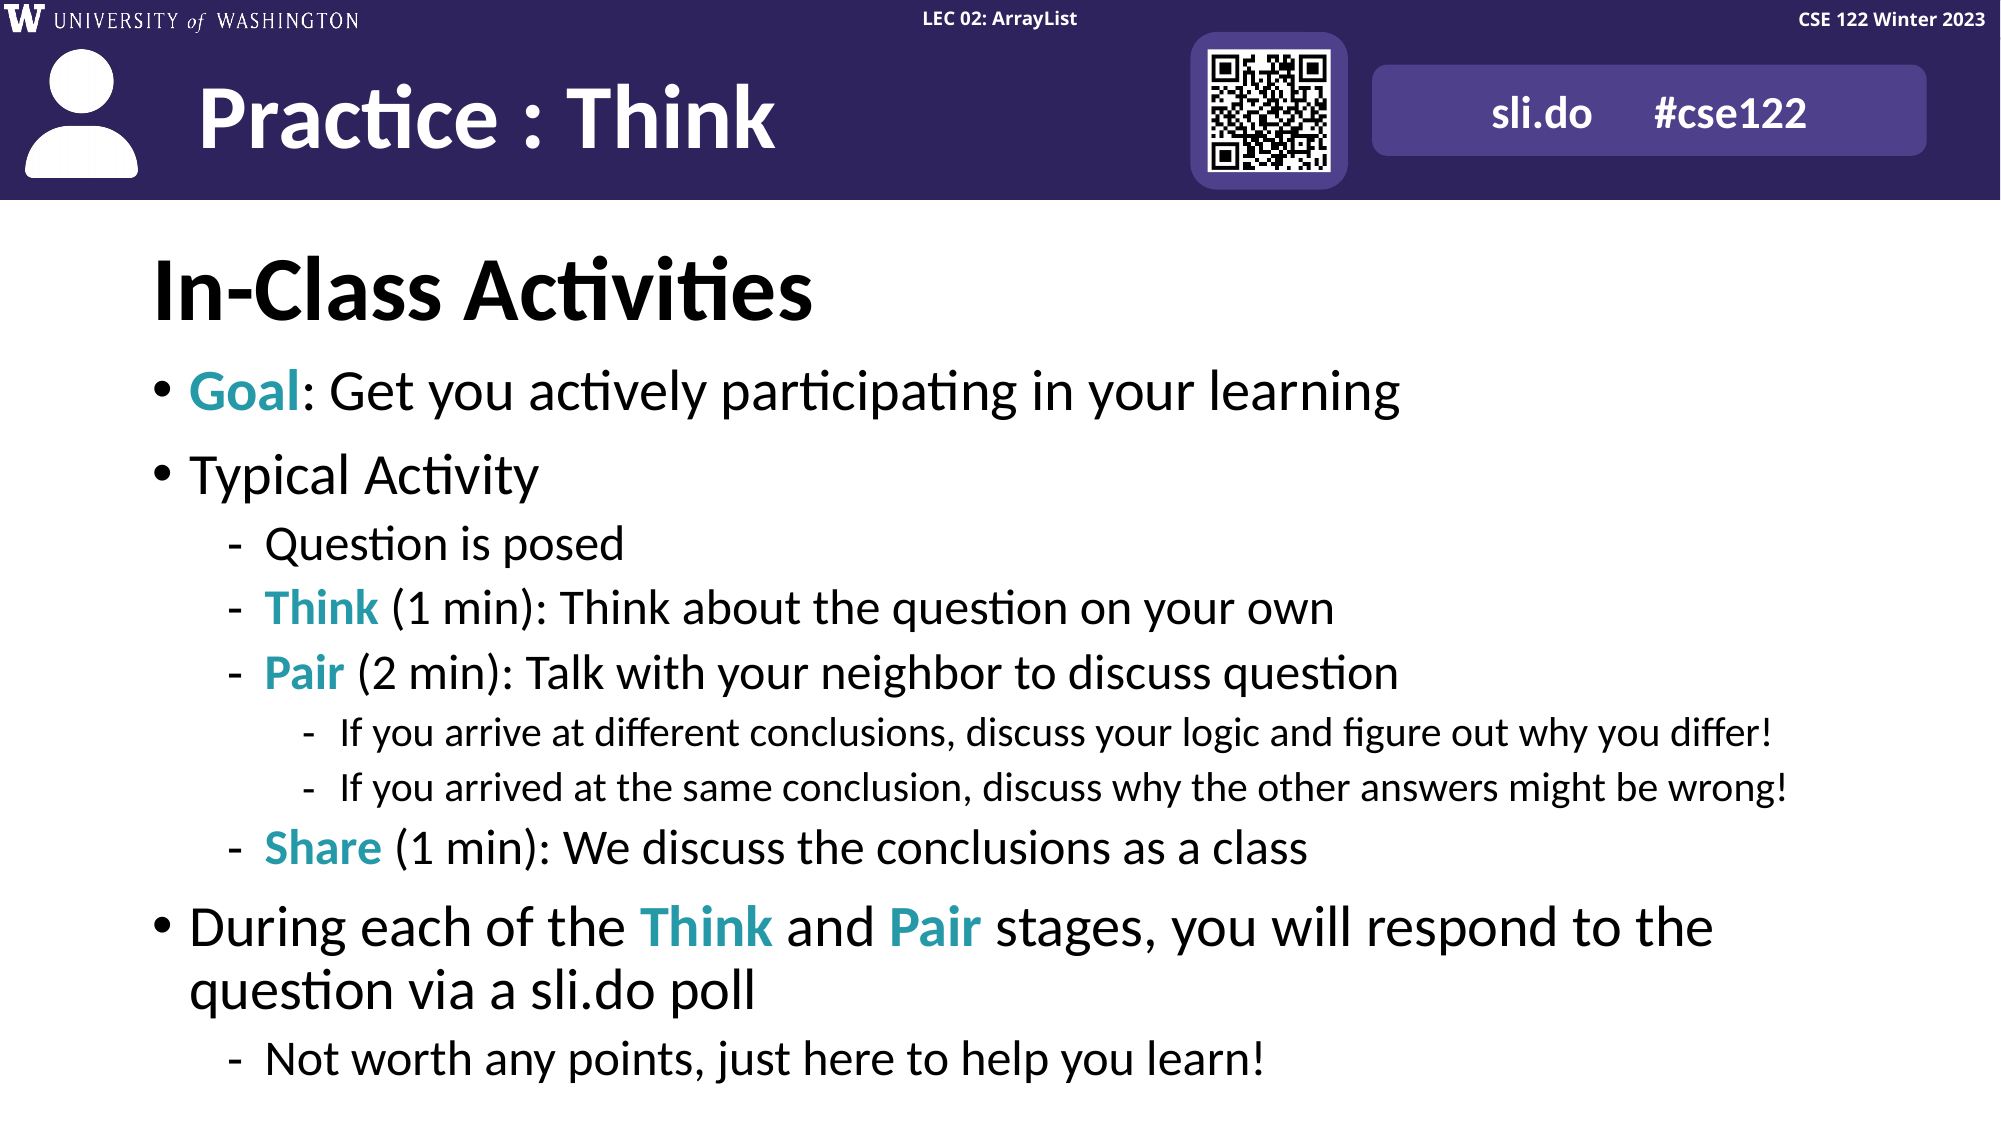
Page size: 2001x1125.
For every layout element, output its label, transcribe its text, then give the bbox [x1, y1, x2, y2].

picture [4, 4, 358, 33]
text_box Goal: Get you actively participating in your learning Typical Activity Question is posed Think (1 min): Think about the question on your own Pair (2 min): Talk with your neighbor to discuss question If you arrive at different conclusions, discuss your logic and figure out why you differ! If you arrived at the same conclusion, discuss why the other answers might be wrong! Share (1 min): We discuss the conclusions as a class During each of the Think and Pair stages, you will respond to the question via a sli.do poll Not worth any points, just here to help you learn! [137, 352, 1863, 1086]
picture [25, 49, 138, 178]
picture [1209, 51, 1329, 172]
title In-Class Activities [137, 227, 1863, 352]
